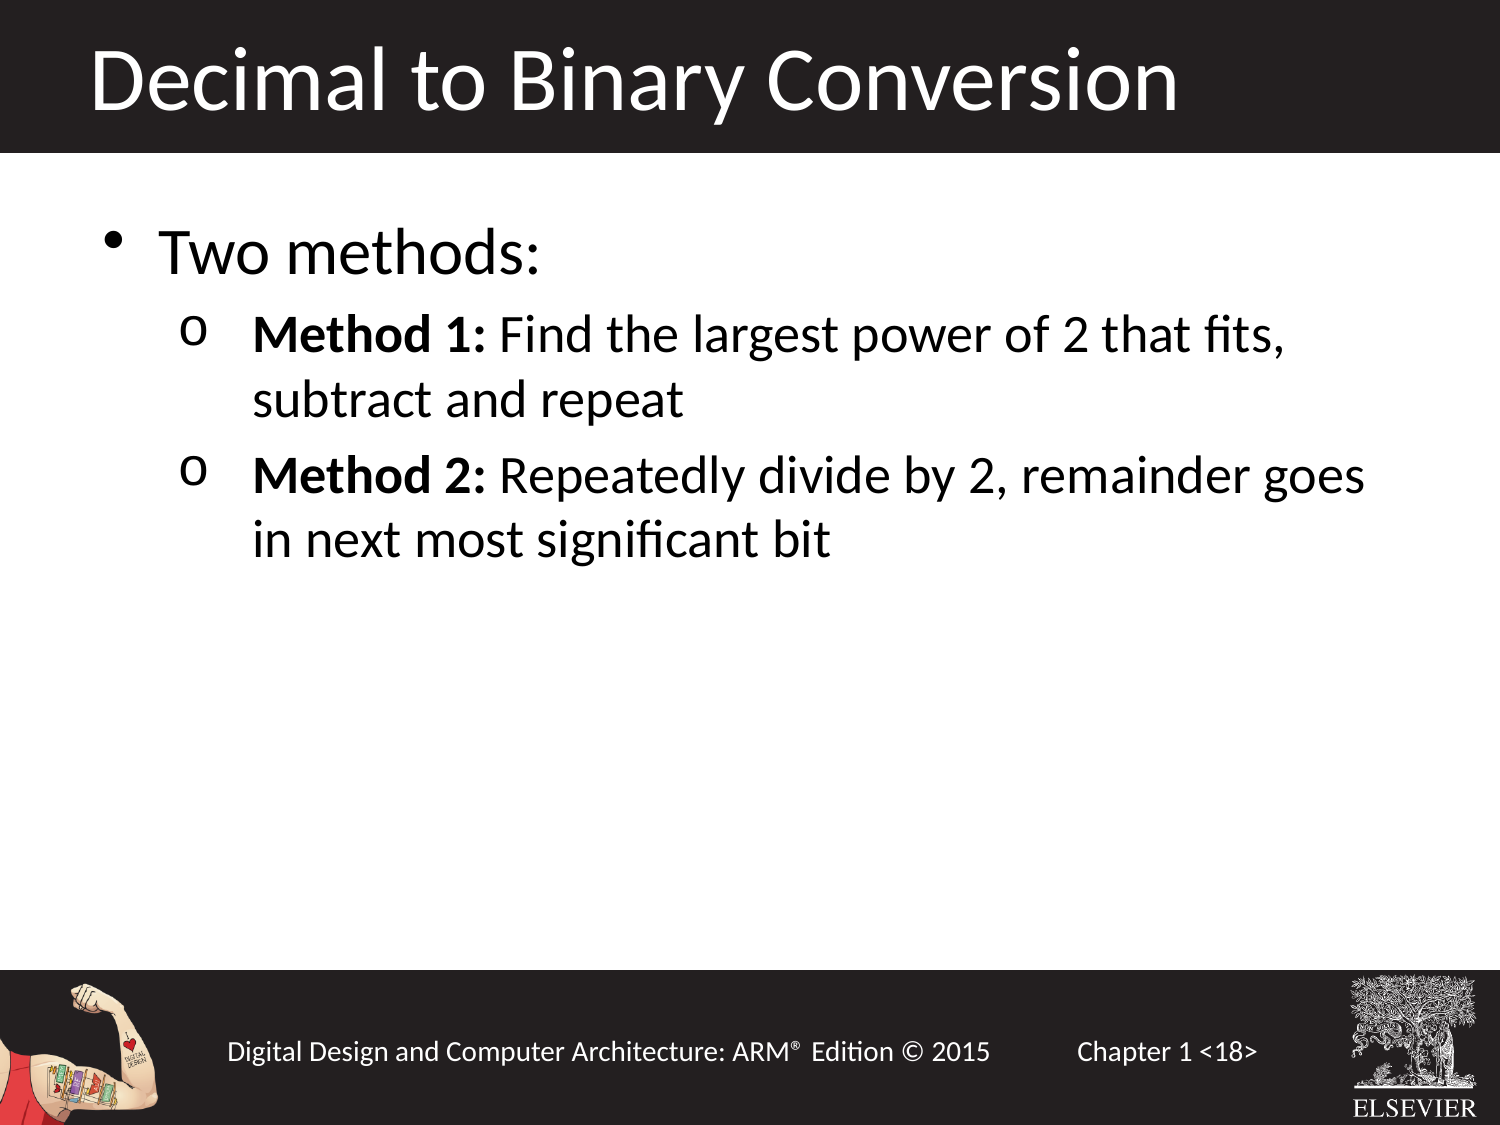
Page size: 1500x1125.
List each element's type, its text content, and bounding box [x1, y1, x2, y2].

picture [1350, 974, 1477, 1117]
text_box [87, 174, 1413, 1025]
text_box Decimal to Binary Conversion [75, 11, 1375, 136]
picture [0, 979, 163, 1125]
text_box Two methods: Method 1: Find the largest power of 2 that fits, subtract and repeat Method 2: Repeatedly divide by 2, remainder goes in next most significant bit [87, 1025, 1413, 1050]
